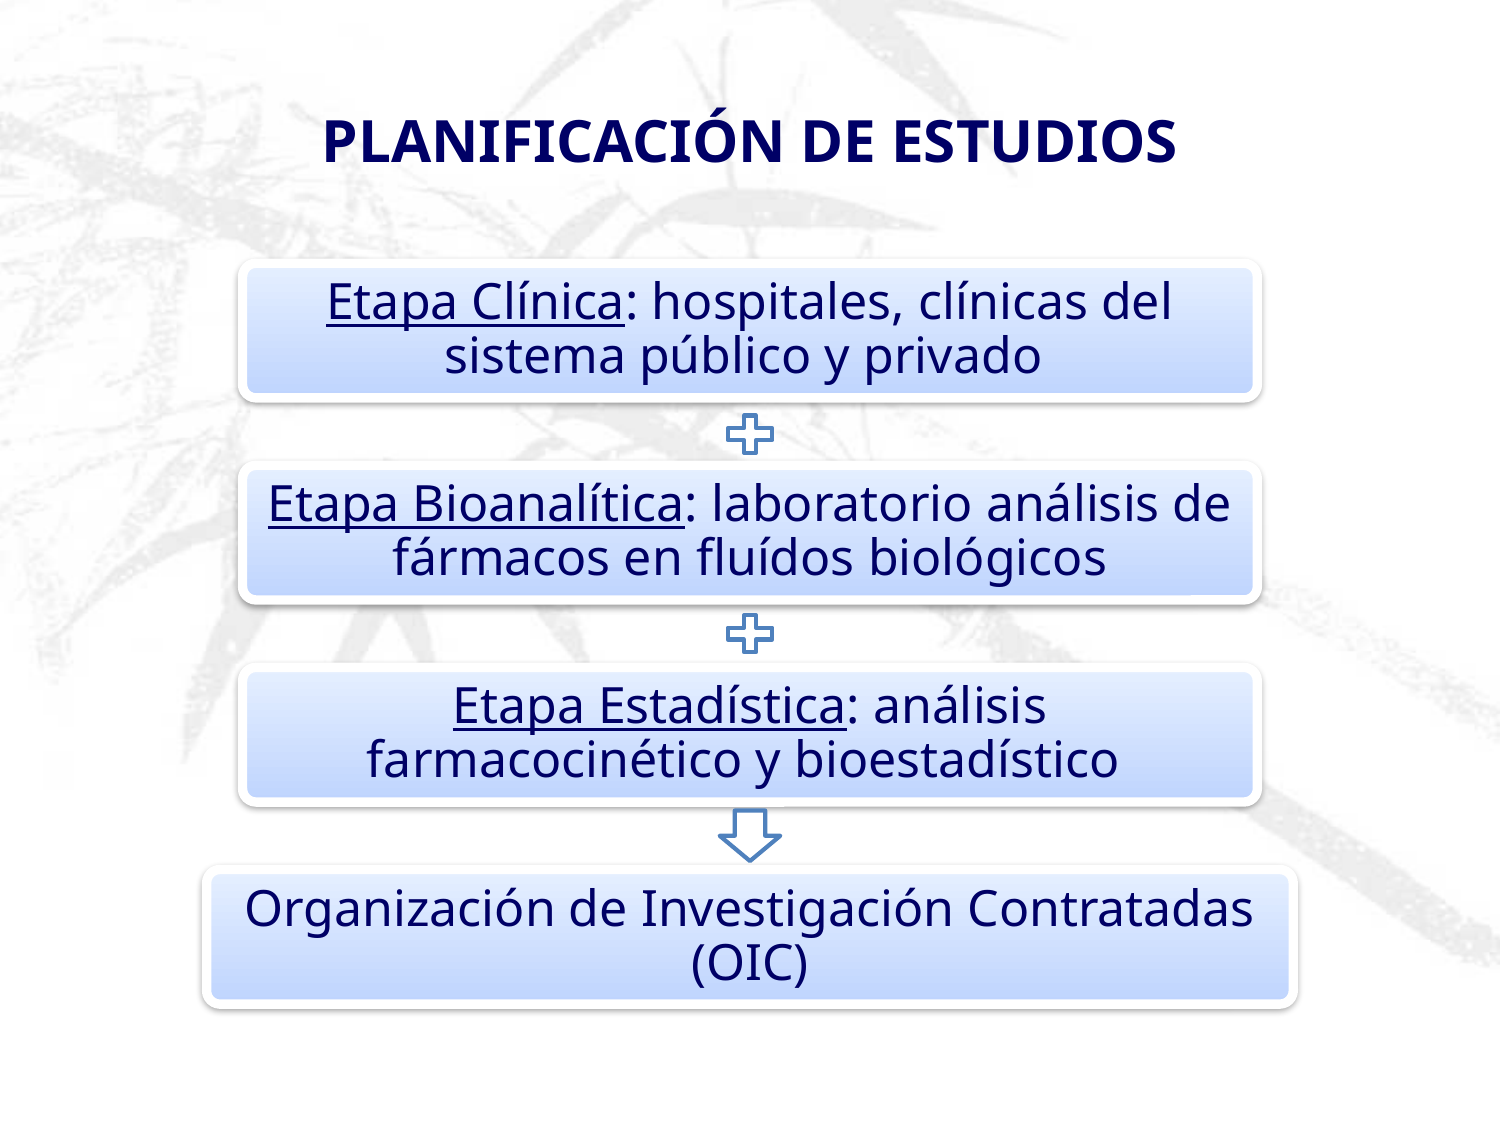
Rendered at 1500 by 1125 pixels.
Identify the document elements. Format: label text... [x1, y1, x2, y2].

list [74, 262, 1426, 1006]
picture [0, 0, 1500, 1125]
title PLANIFICACIÓN DE ESTUDIOS [75, 45, 1425, 233]
